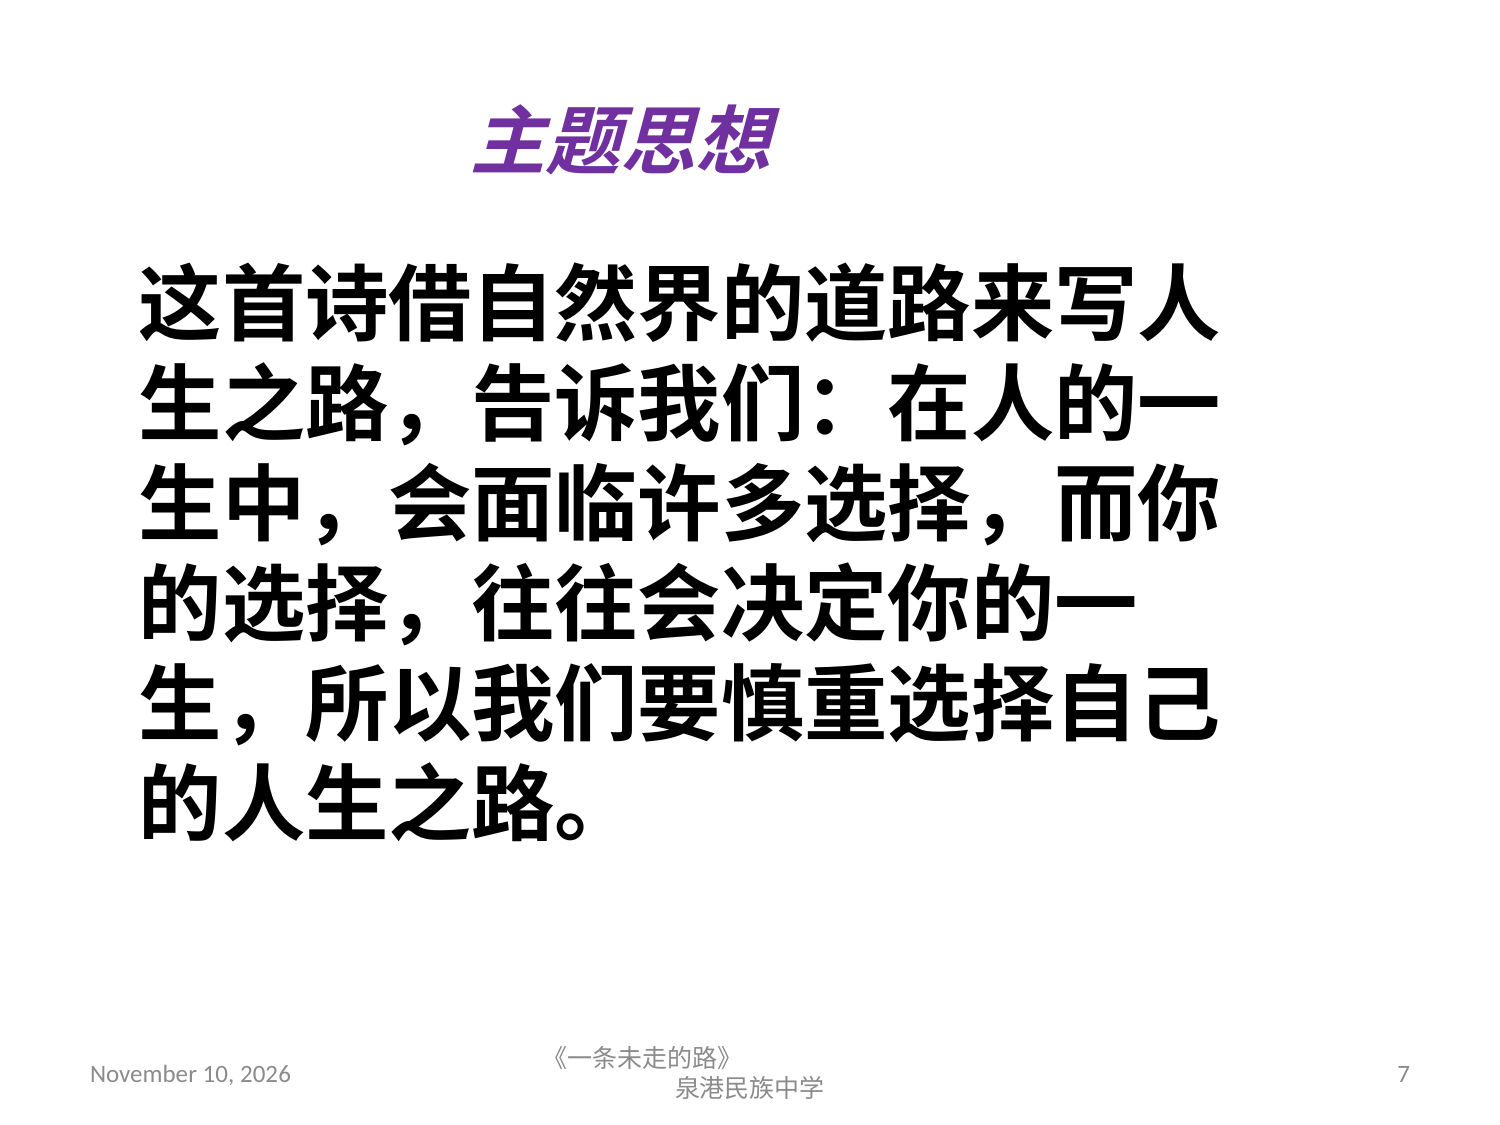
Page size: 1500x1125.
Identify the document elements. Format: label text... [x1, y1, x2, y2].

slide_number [75, 1042, 425, 1103]
footer 《一条未走的路》 泉港民族中学 [512, 1042, 988, 1103]
text_box 这首诗借自然界的道路来写人生之路，告诉我们：在人的一生中，会面临许多选择，而你的选择，往往会决定你的一生，所以我们要慎重选择自己的人生之路。 [123, 243, 1317, 859]
title 主题思想 [395, 45, 845, 233]
slide_number 7 [1074, 1042, 1425, 1103]
